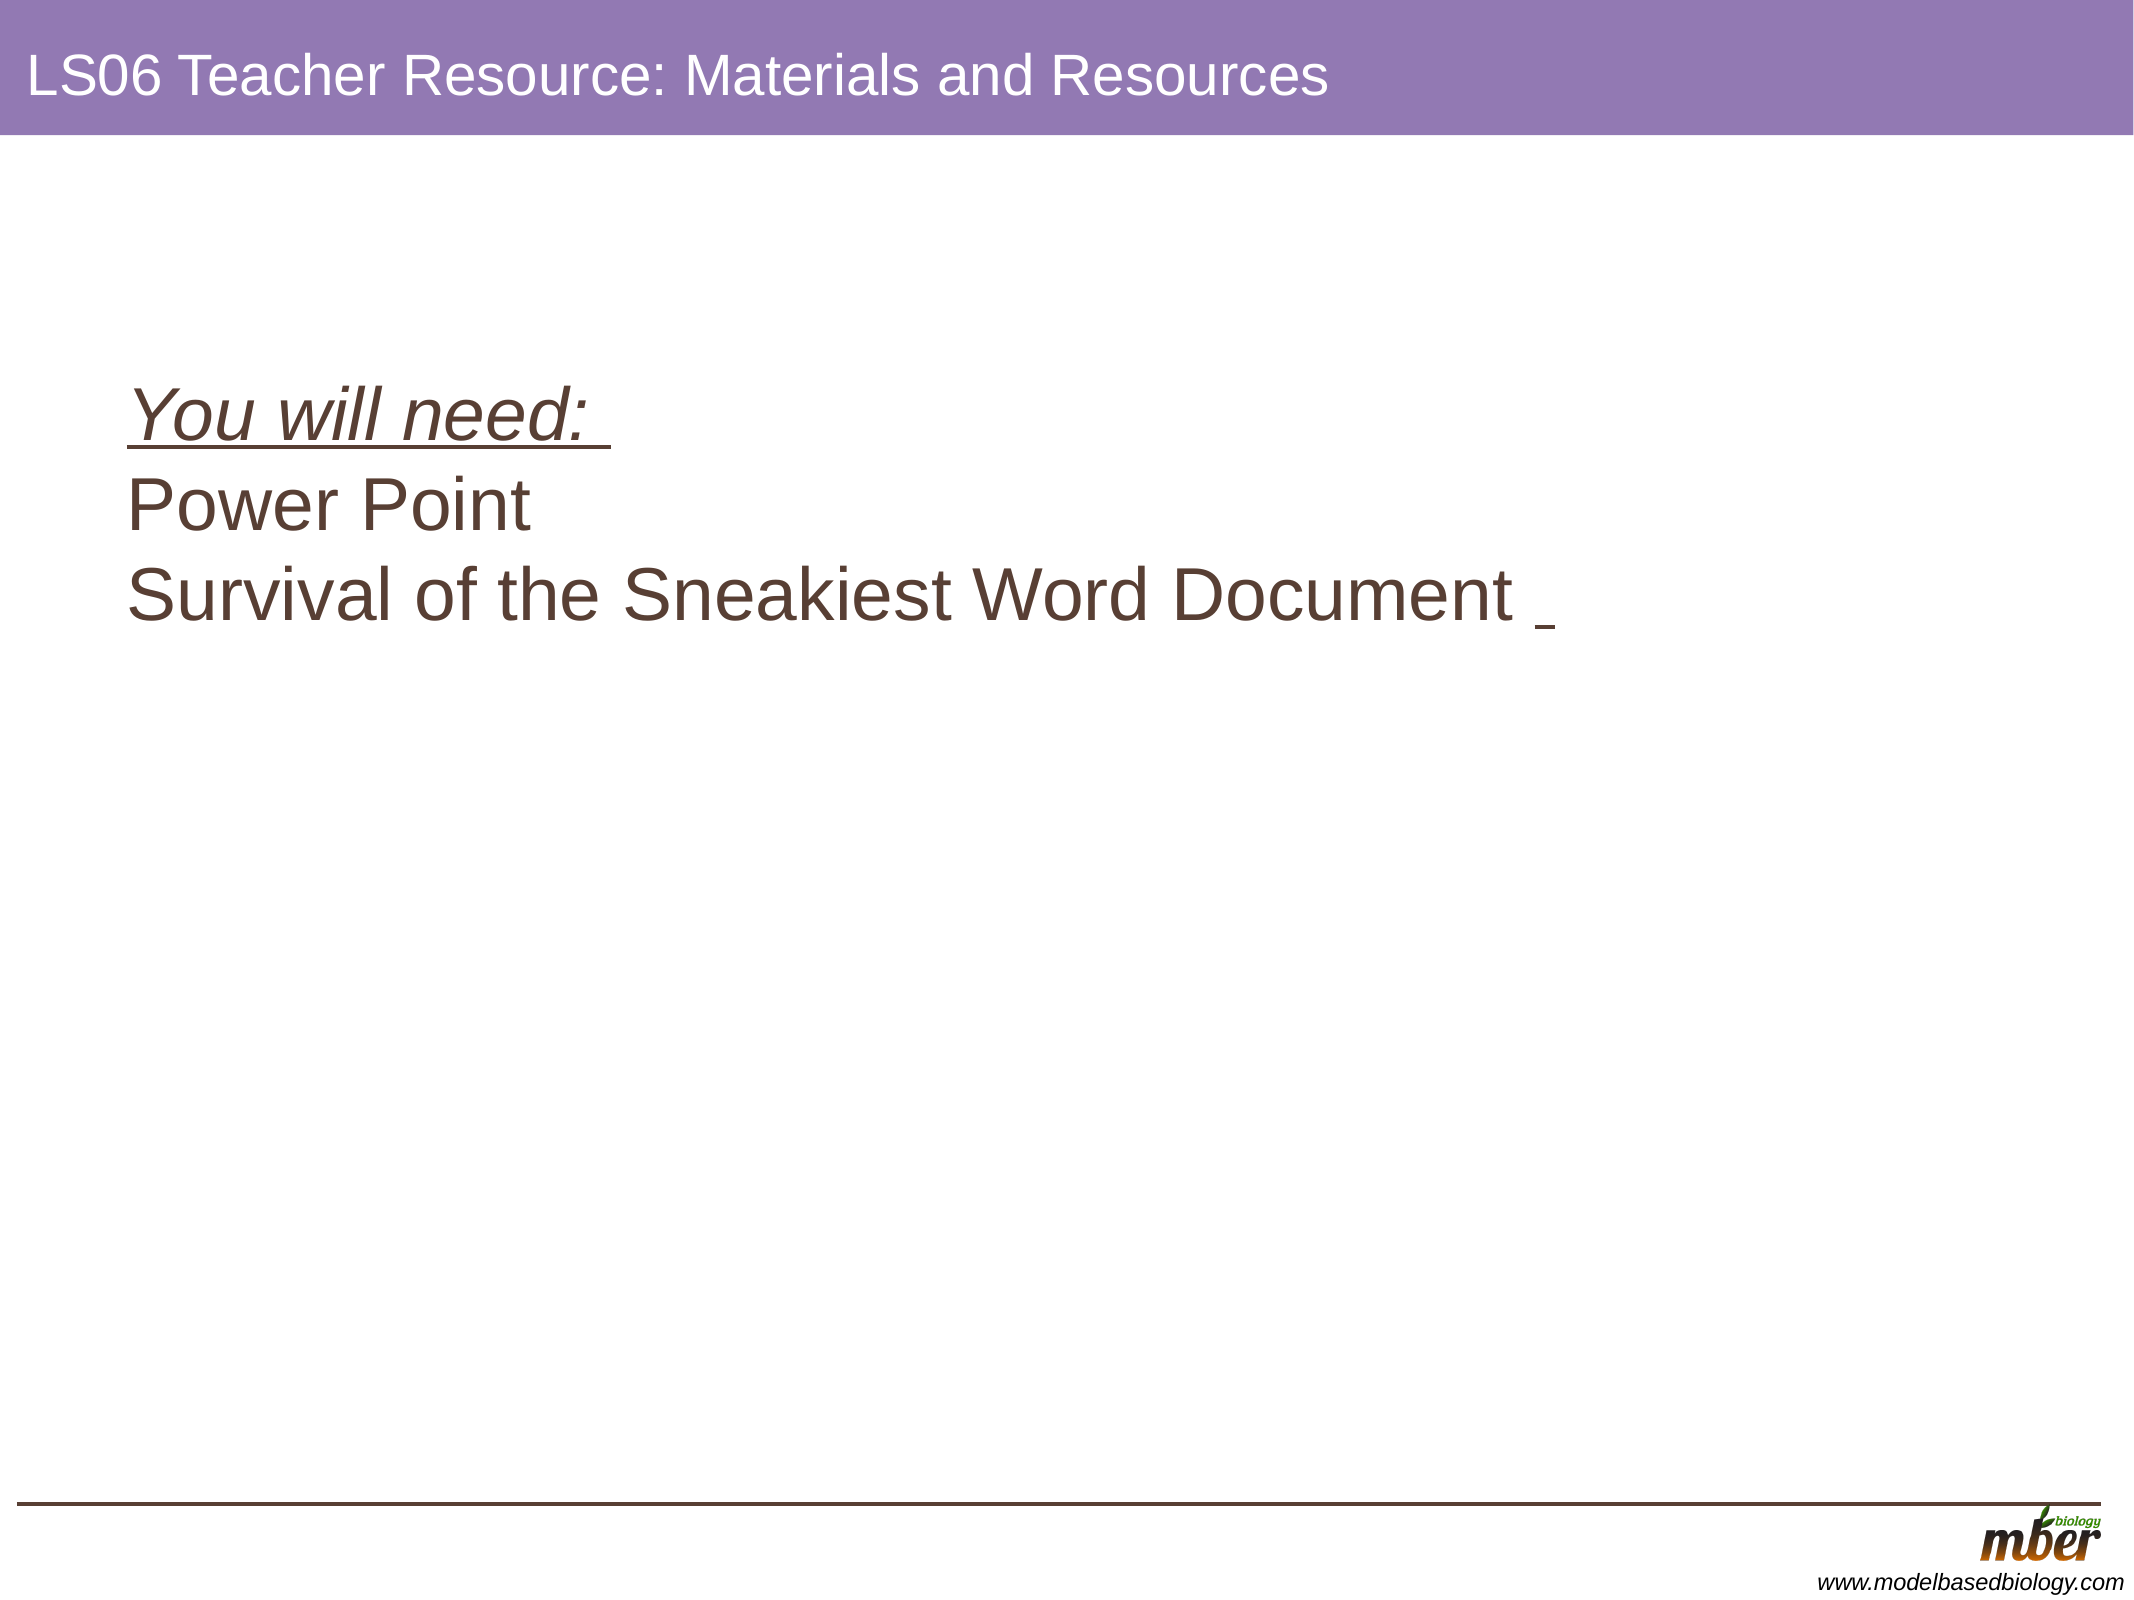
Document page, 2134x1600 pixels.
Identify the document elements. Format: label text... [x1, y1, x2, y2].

picture [1980, 1504, 2101, 1561]
text_box You will need: Power Point Survival of the Sneakiest Word Document [118, 357, 1654, 644]
title LS06 Teacher Resource: Materials and Resources [17, 31, 1736, 114]
